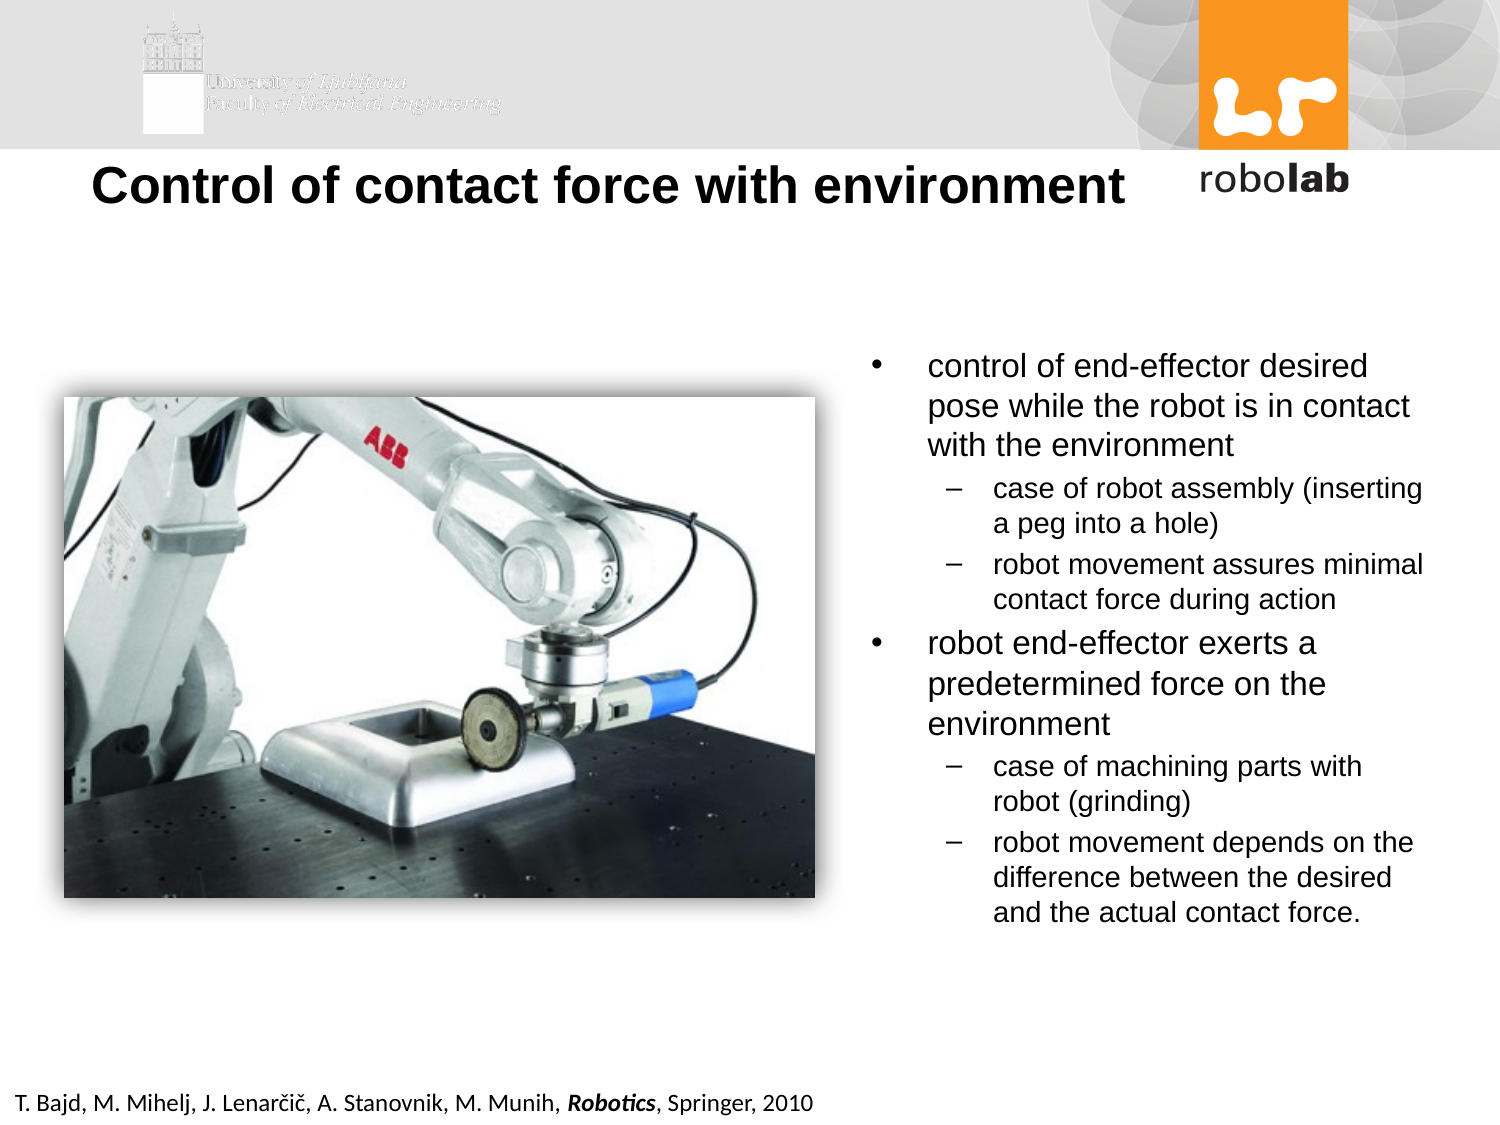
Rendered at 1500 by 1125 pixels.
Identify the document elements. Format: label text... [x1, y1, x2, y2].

picture [998, 0, 1500, 196]
title Control of contact force with environment [76, 94, 1311, 272]
list control of end-effector desired pose while the robot is in contact with the environment case of robot assembly (inserting a peg into a hole) robot movement assures minimal contact force during action robot end-effector exerts a predetermined force on the environment case of machining parts with robot (grinding) robot movement depends on the difference between the desired and the actual contact force. [856, 336, 1447, 958]
picture [143, 10, 501, 94]
picture [64, 396, 816, 898]
